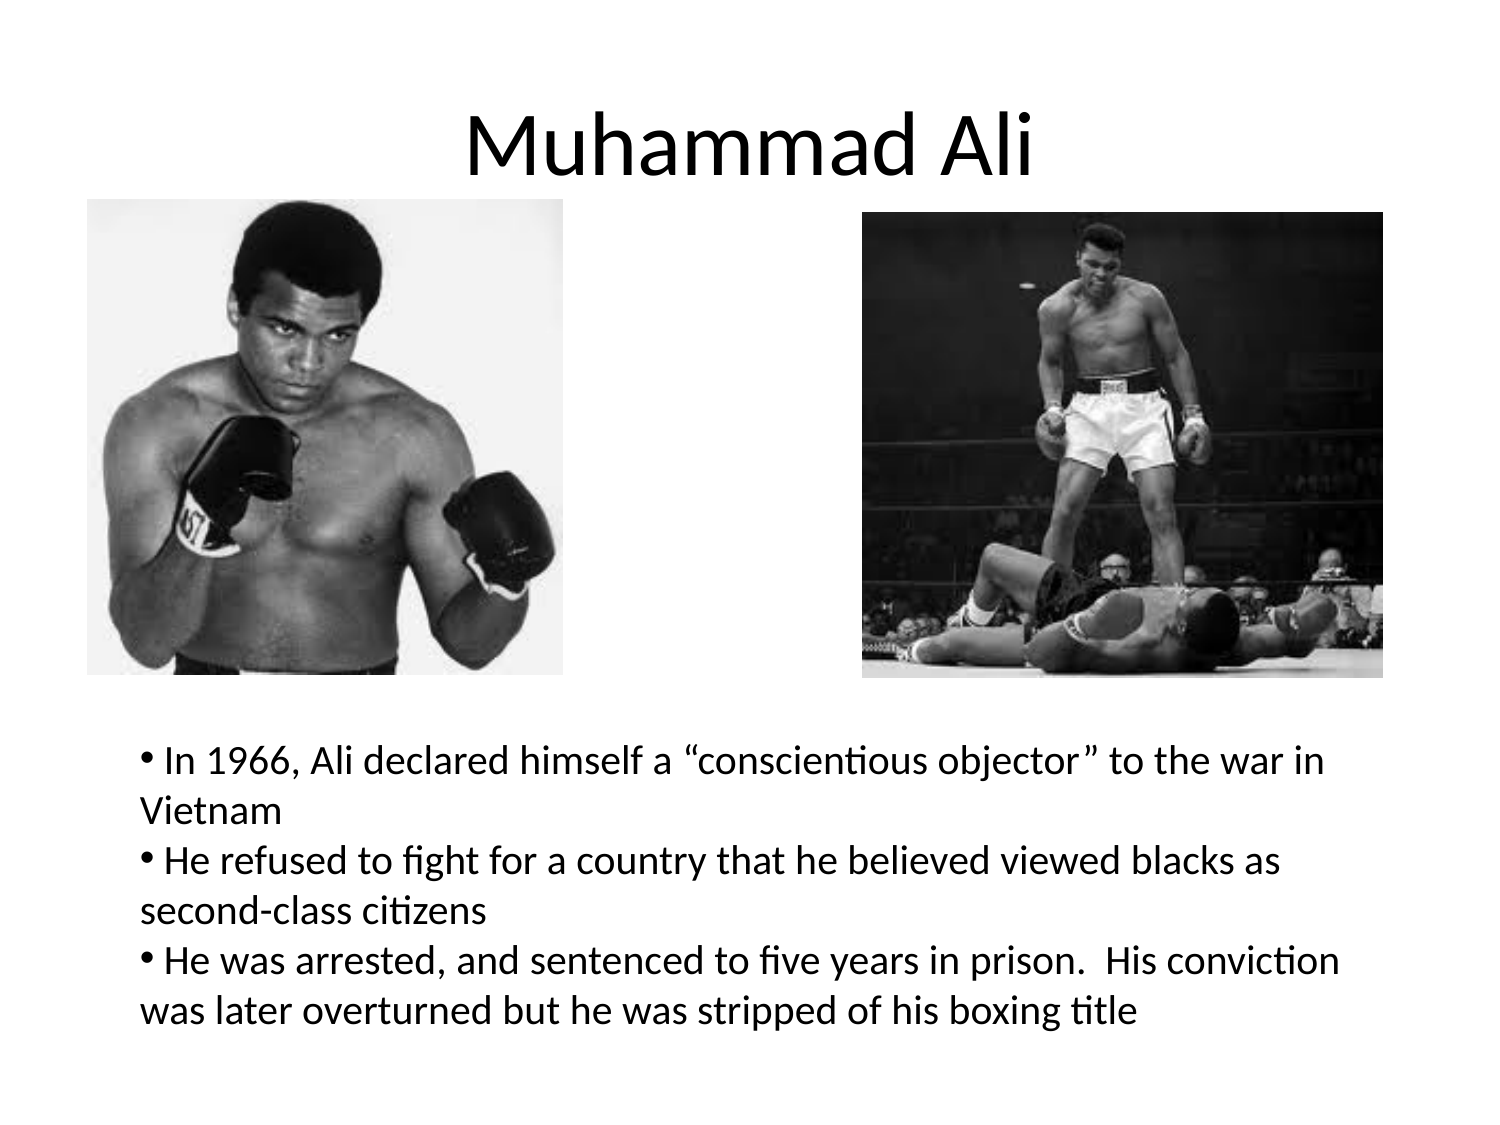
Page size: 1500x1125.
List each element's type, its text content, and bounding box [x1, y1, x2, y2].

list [87, 199, 563, 676]
picture [862, 212, 1383, 679]
text_box In 1966, Ali declared himself a “conscientious objector” to the war in Vietnam He refused to fight for a country that he believed viewed blacks as second-class citizens He was arrested, and sentenced to five years in prison. His conviction was later overturned but he was stripped of his boxing title [124, 725, 1388, 1090]
title Muhammad Ali [75, 45, 1425, 233]
